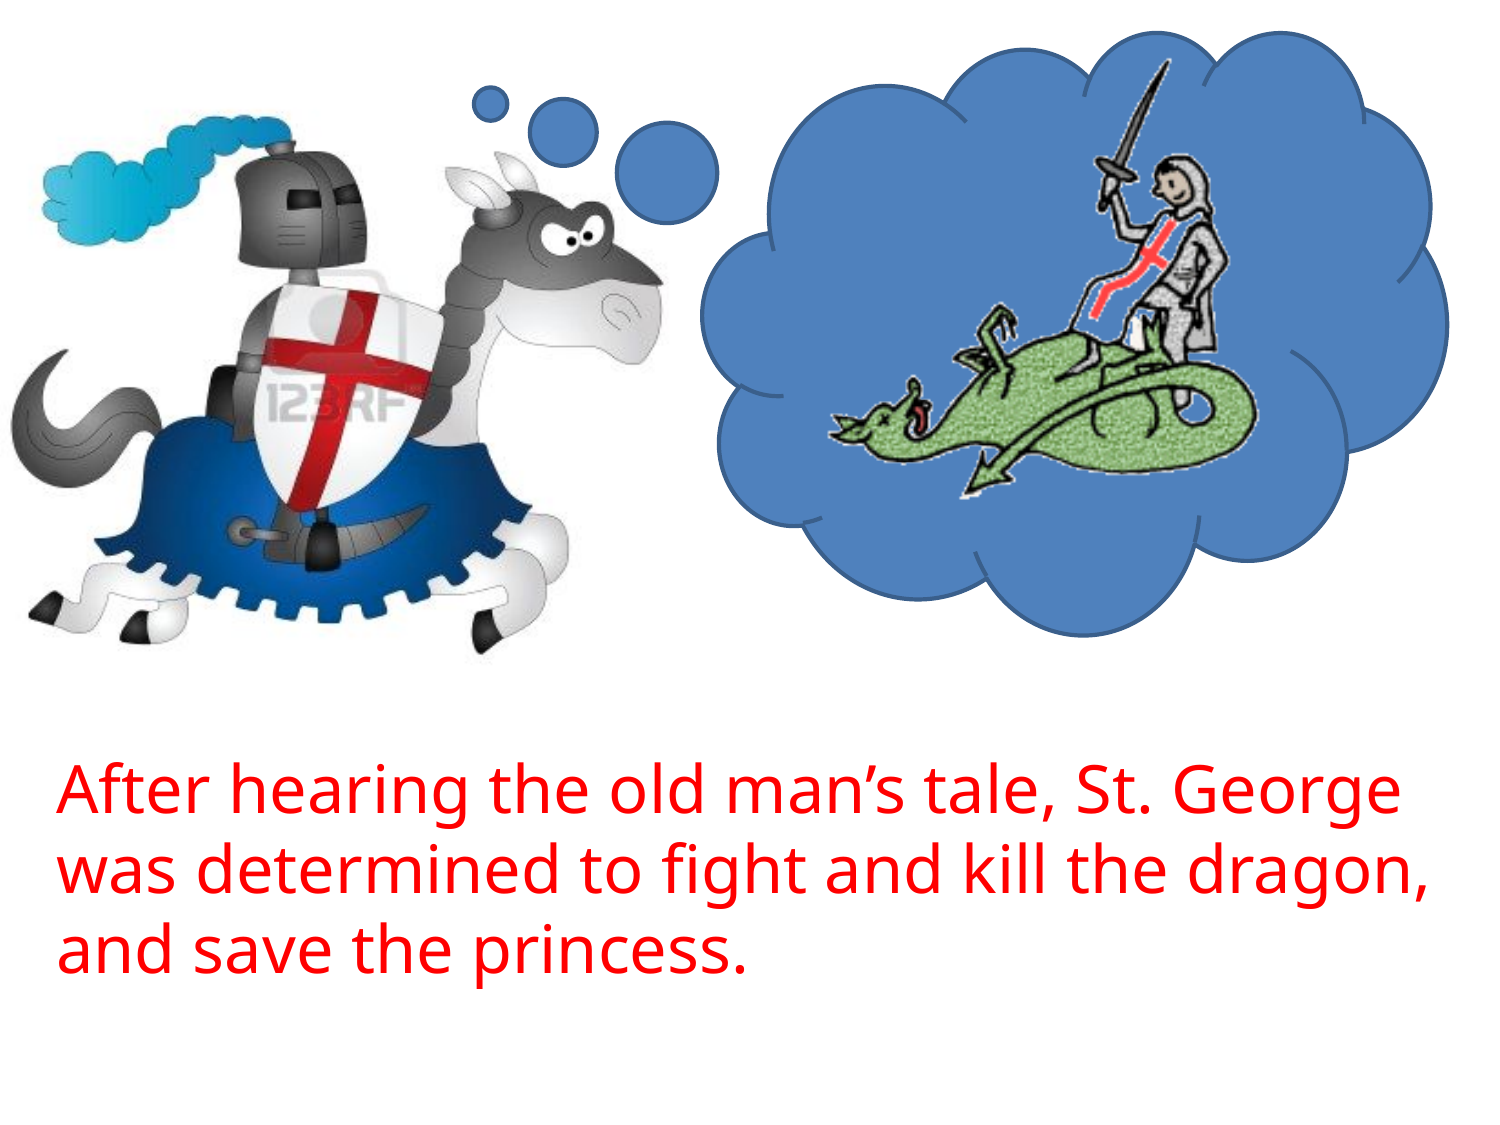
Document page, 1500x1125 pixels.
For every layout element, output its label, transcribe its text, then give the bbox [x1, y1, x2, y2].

picture [785, 30, 1306, 517]
text_box After hearing the old man’s tale, St. George was determined to fight and kill the dragon, and save the princess. [41, 739, 1465, 995]
picture [0, 0, 692, 693]
text_box [696, 129, 720, 217]
text_box [700, 36, 1450, 638]
